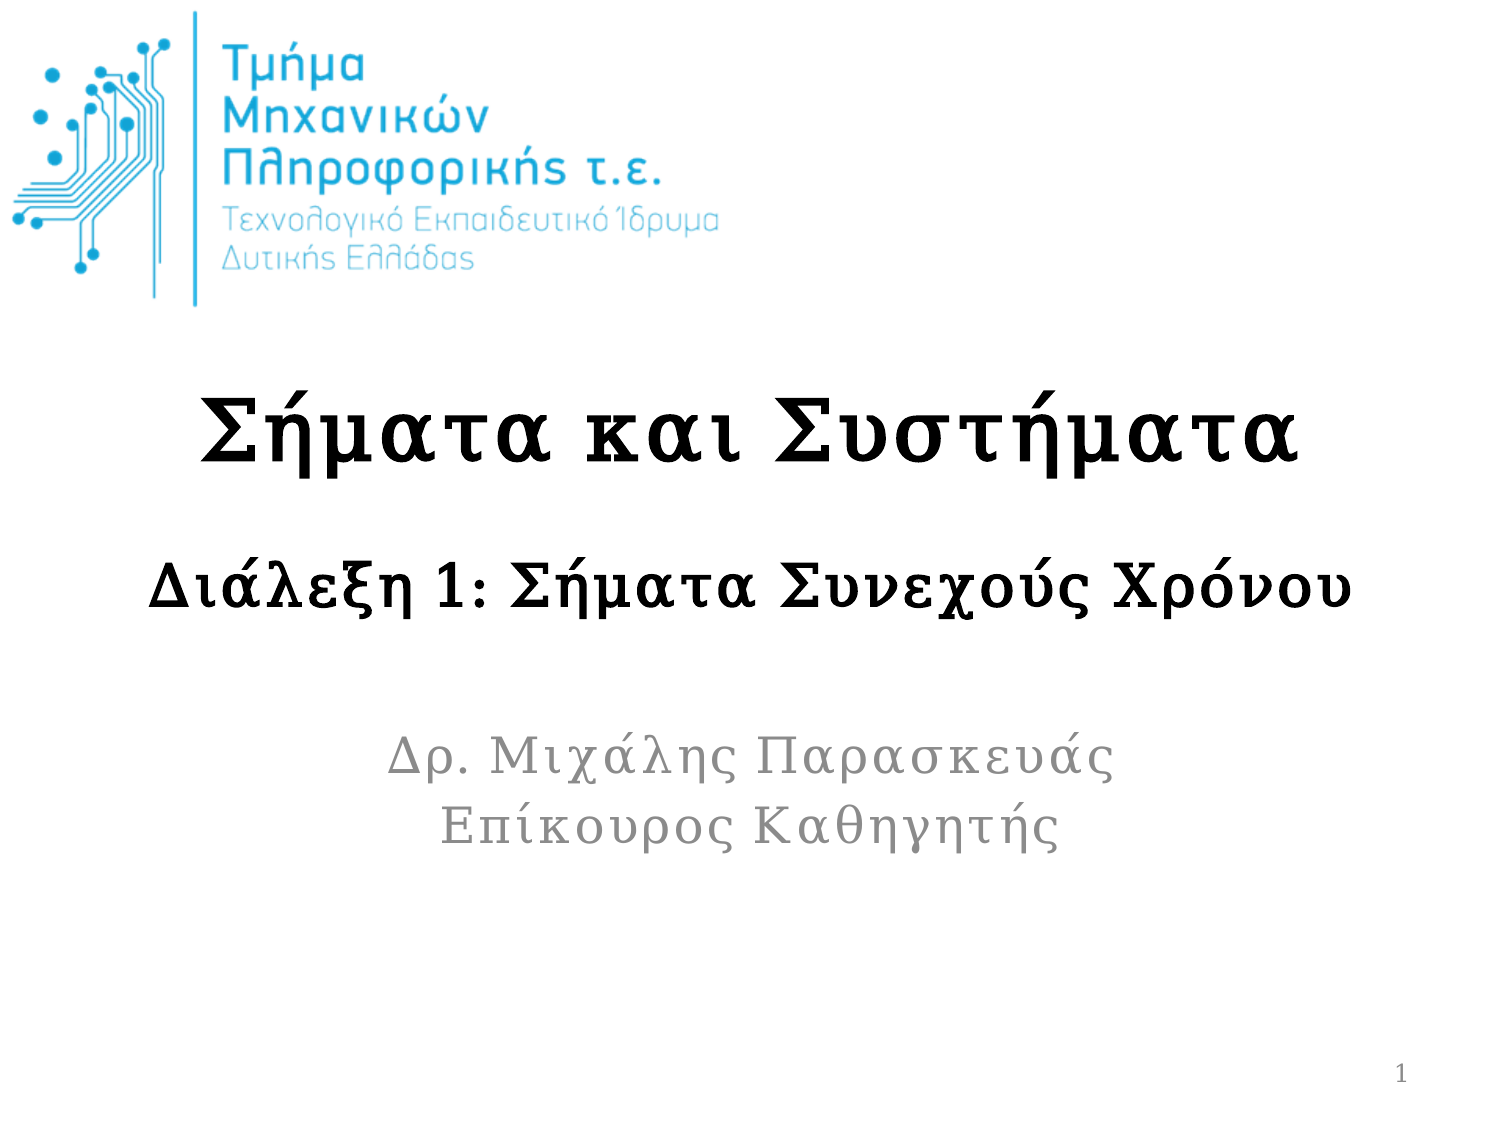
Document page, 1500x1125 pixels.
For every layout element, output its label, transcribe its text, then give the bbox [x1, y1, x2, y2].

title Σήματα και Συστήματα [112, 338, 1388, 516]
picture [5, 7, 738, 311]
slide_number 1 [1074, 1042, 1425, 1103]
subtitle Δρ. Μιχάλης Παρασκευάς Επίκουρος Καθηγητής [225, 716, 1275, 929]
text_box Διάλεξη 1: Σήματα Συνεχούς Χρόνου [112, 516, 1388, 674]
